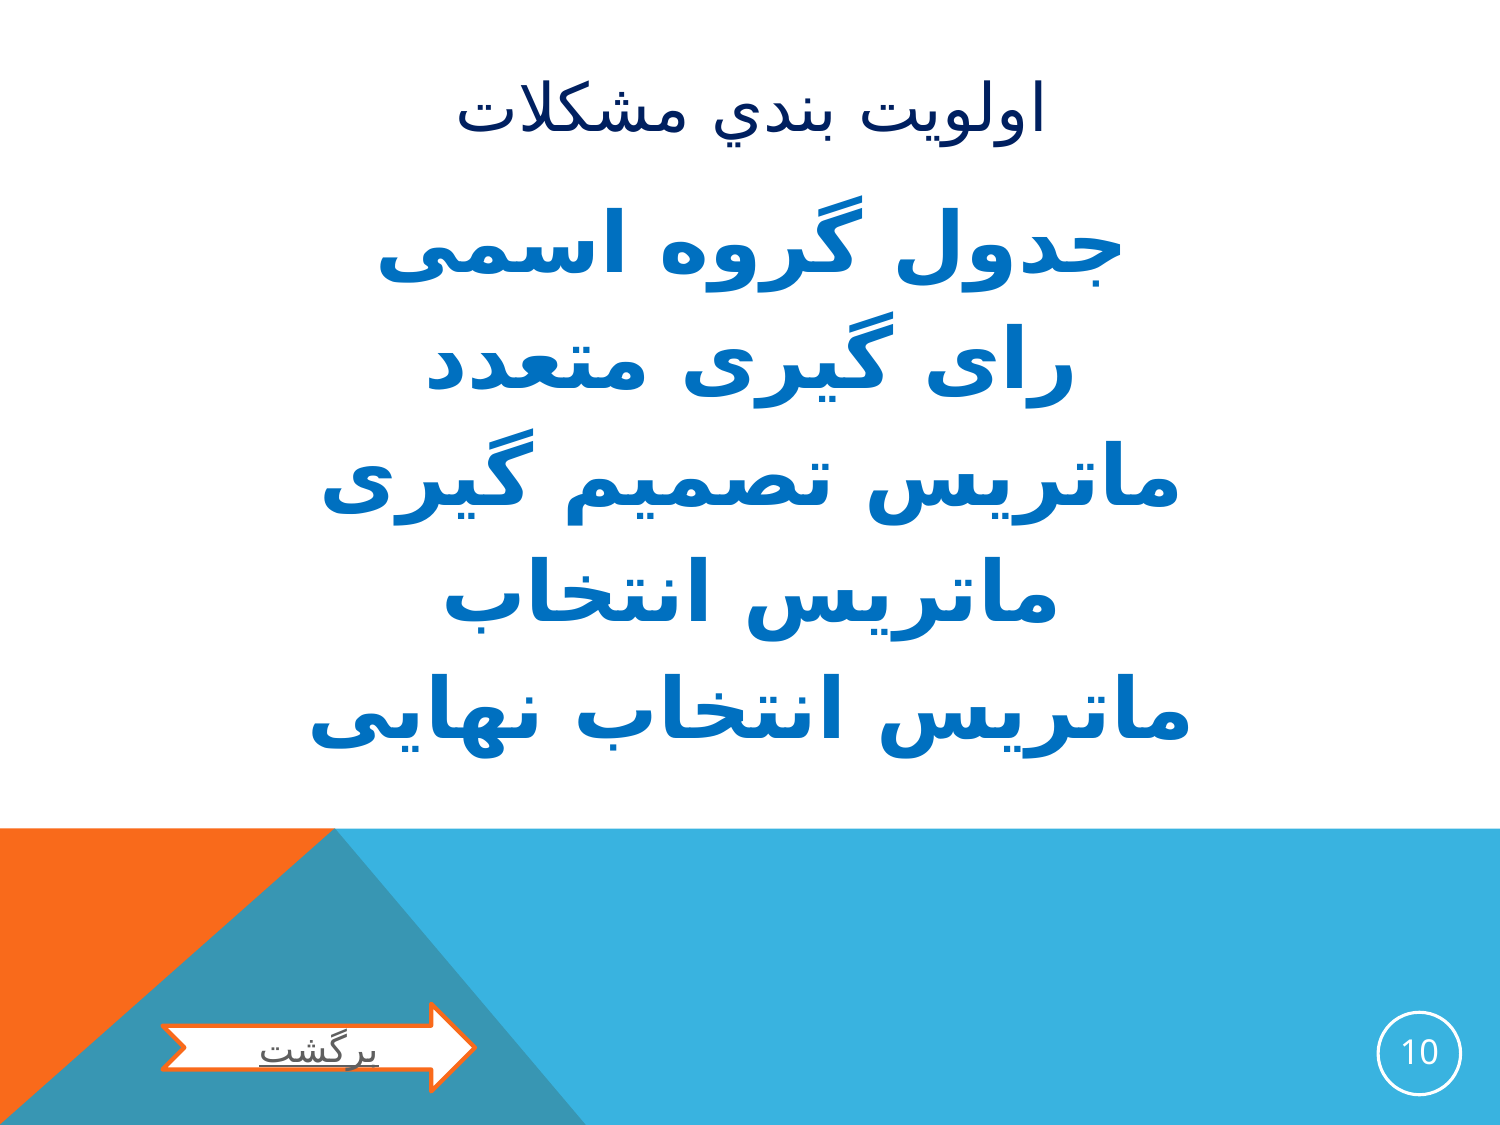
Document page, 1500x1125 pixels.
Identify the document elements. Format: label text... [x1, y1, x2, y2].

text_box برگشت [160, 1001, 478, 1094]
slide_number 10 [1376, 1010, 1463, 1097]
title اولويت بندي مشكلات [135, 60, 1369, 150]
list جدول گروه اسمی رای گیری متعدد ماتریس تصمیم گیری ماتریس انتخاب ماتریس انتخاب نهایی [135, 180, 1369, 768]
